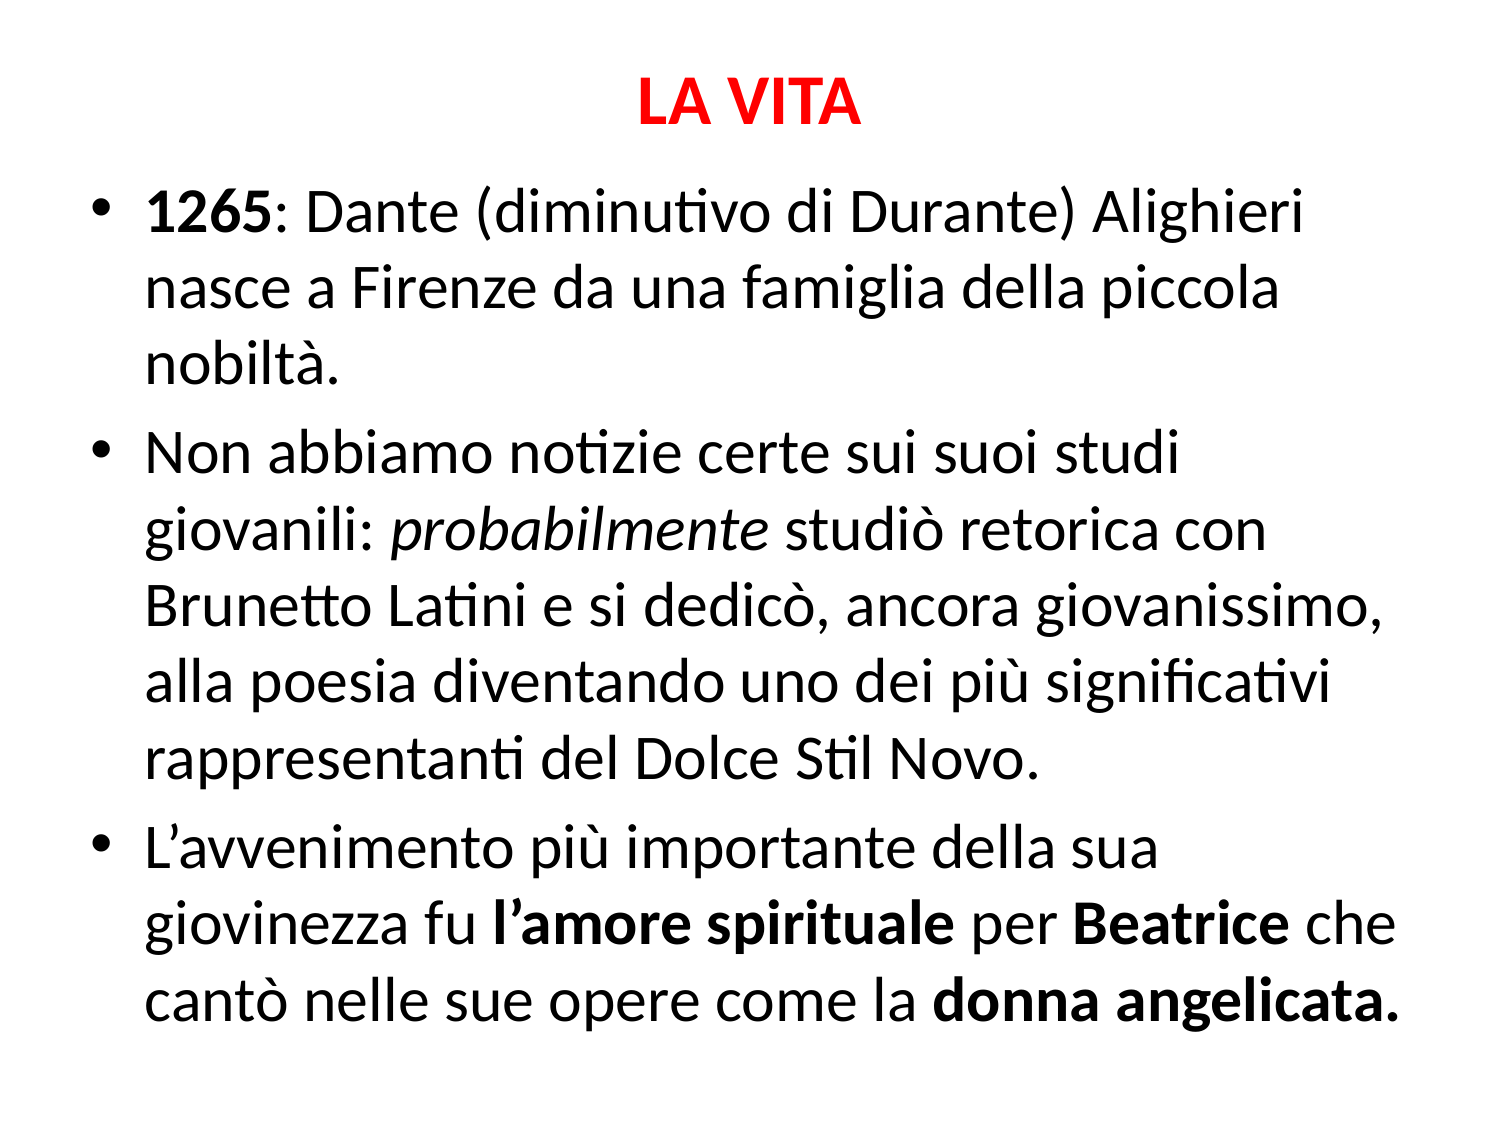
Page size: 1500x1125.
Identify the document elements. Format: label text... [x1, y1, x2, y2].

list 1265: Dante (diminutivo di Durante) Alighieri nasce a Firenze da una famiglia della piccola nobiltà. Non abbiamo notizie certe sui suoi studi giovanili: probabilmente studiò retorica con Brunetto Latini e si dedicò, ancora giovanissimo, alla poesia diventando uno dei più significativi rappresentanti del Dolce Stil Novo. L’avvenimento più importante della sua giovinezza fu l’amore spirituale per Beatrice che cantò nelle sue opere come la donna angelicata. [75, 160, 1425, 1071]
title LA VITA [75, 45, 1425, 160]
